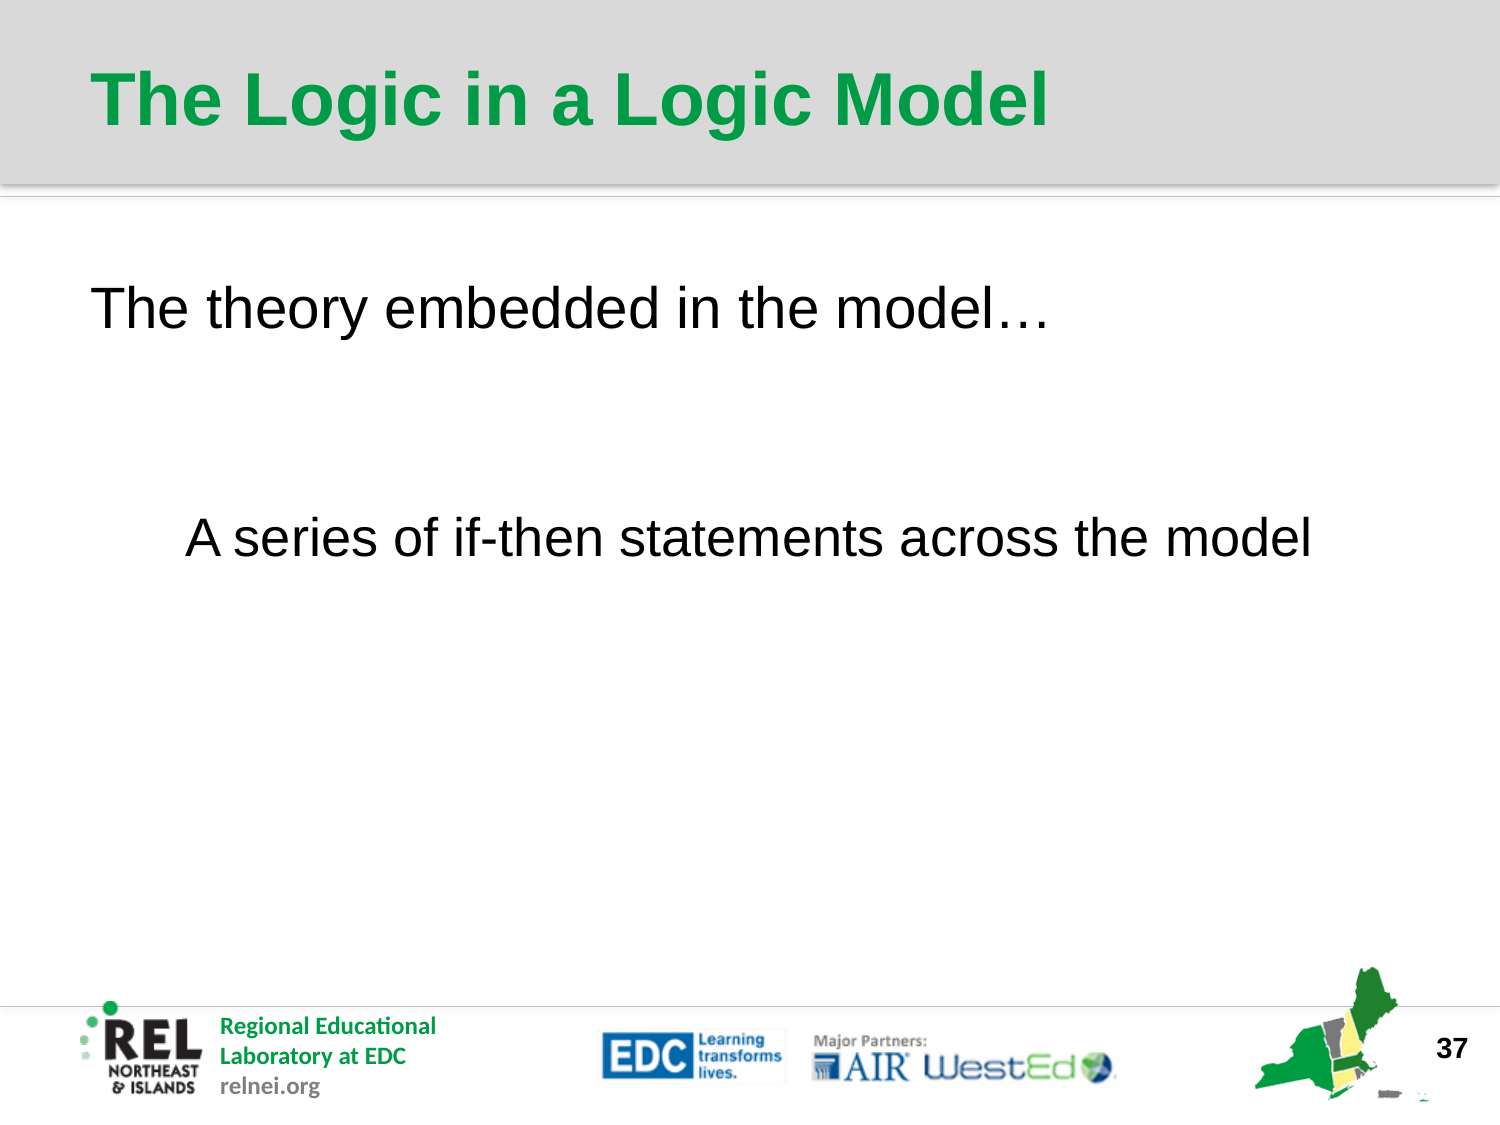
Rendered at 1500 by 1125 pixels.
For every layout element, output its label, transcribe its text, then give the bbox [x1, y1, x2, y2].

title The Logic in a Logic Model [75, 25, 1425, 165]
picture [1245, 964, 1442, 1103]
list The theory embedded in the model… A series of if-then statements across the model [75, 262, 1425, 982]
picture [594, 1028, 1138, 1091]
picture [80, 1001, 227, 1108]
slide_number 37 [1392, 1017, 1484, 1077]
